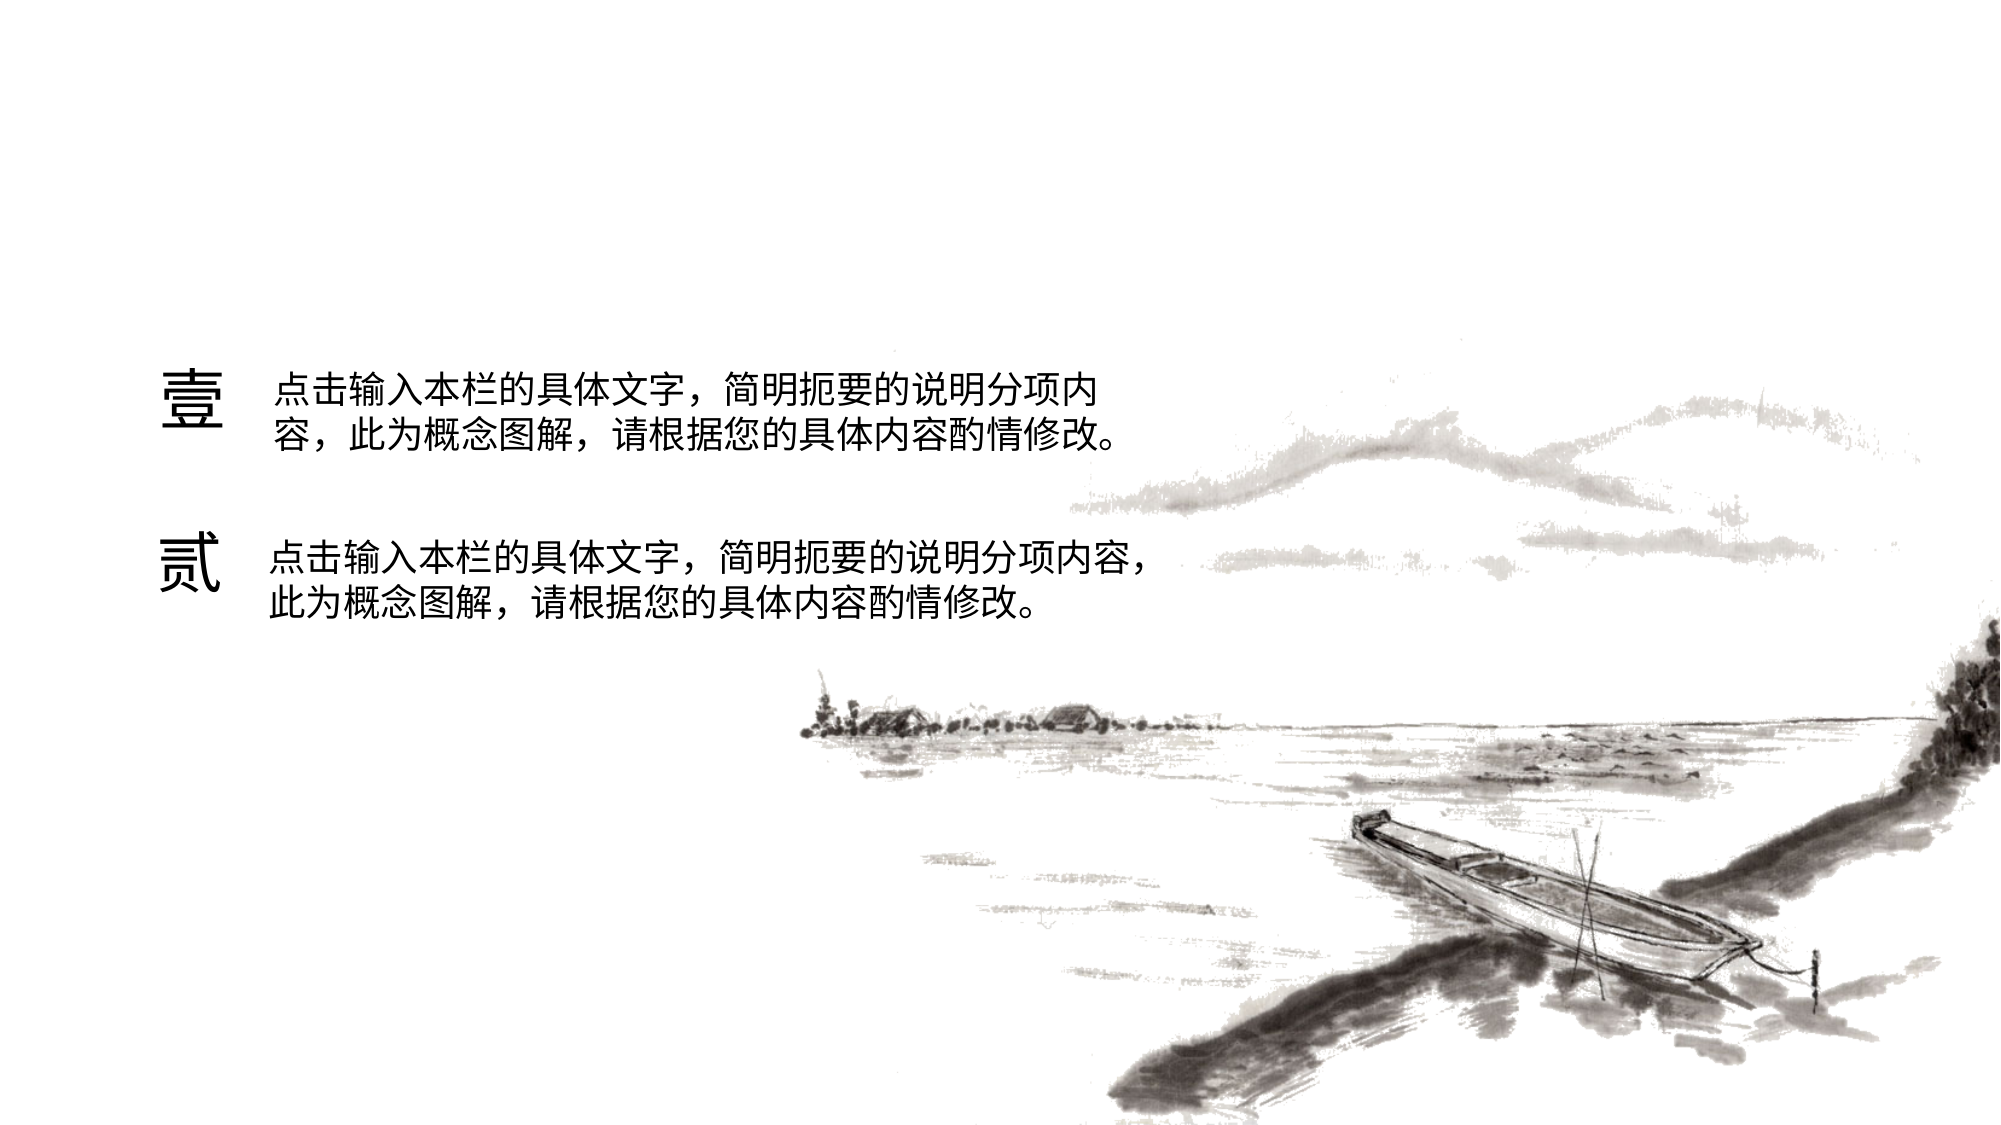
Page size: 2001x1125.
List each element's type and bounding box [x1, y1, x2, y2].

picture [792, 271, 2000, 1125]
text_box [141, 513, 1210, 633]
text_box [145, 350, 1150, 465]
